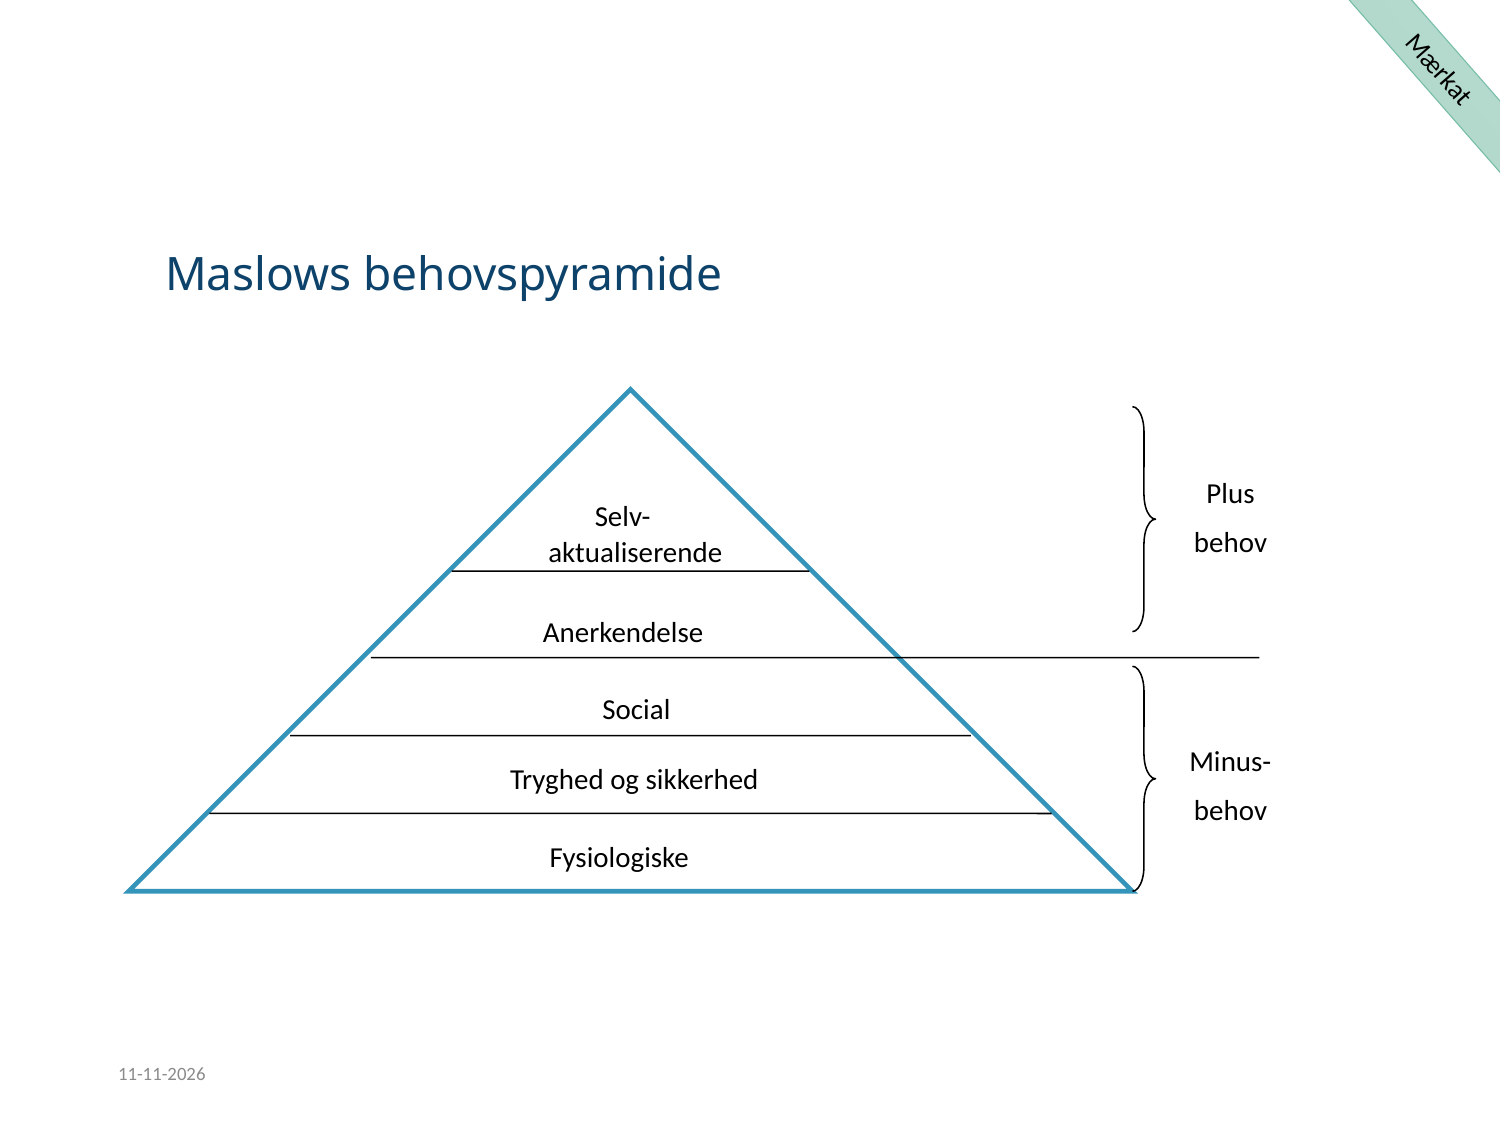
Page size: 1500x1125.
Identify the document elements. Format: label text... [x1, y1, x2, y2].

text_box Minus- behov [1132, 735, 1329, 834]
text_box [1132, 834, 1144, 892]
title Maslows behovspyramide [150, 210, 1328, 341]
text_box [1132, 566, 1144, 632]
text_box [1132, 406, 1145, 467]
text_box Mærkat [1348, 0, 1500, 174]
text_box Social [587, 683, 686, 733]
text_box [535, 389, 726, 484]
text_box Anerkendelse [528, 605, 777, 656]
text_box [128, 486, 1132, 892]
text_box Fysiologiske [534, 830, 711, 881]
text_box Selv- aktualiserende [533, 484, 949, 576]
text_box Plus behov [1132, 467, 1329, 566]
text_box Tryghed og sikkerhed [495, 752, 774, 803]
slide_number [103, 1042, 252, 1103]
text_box [1132, 666, 1145, 735]
